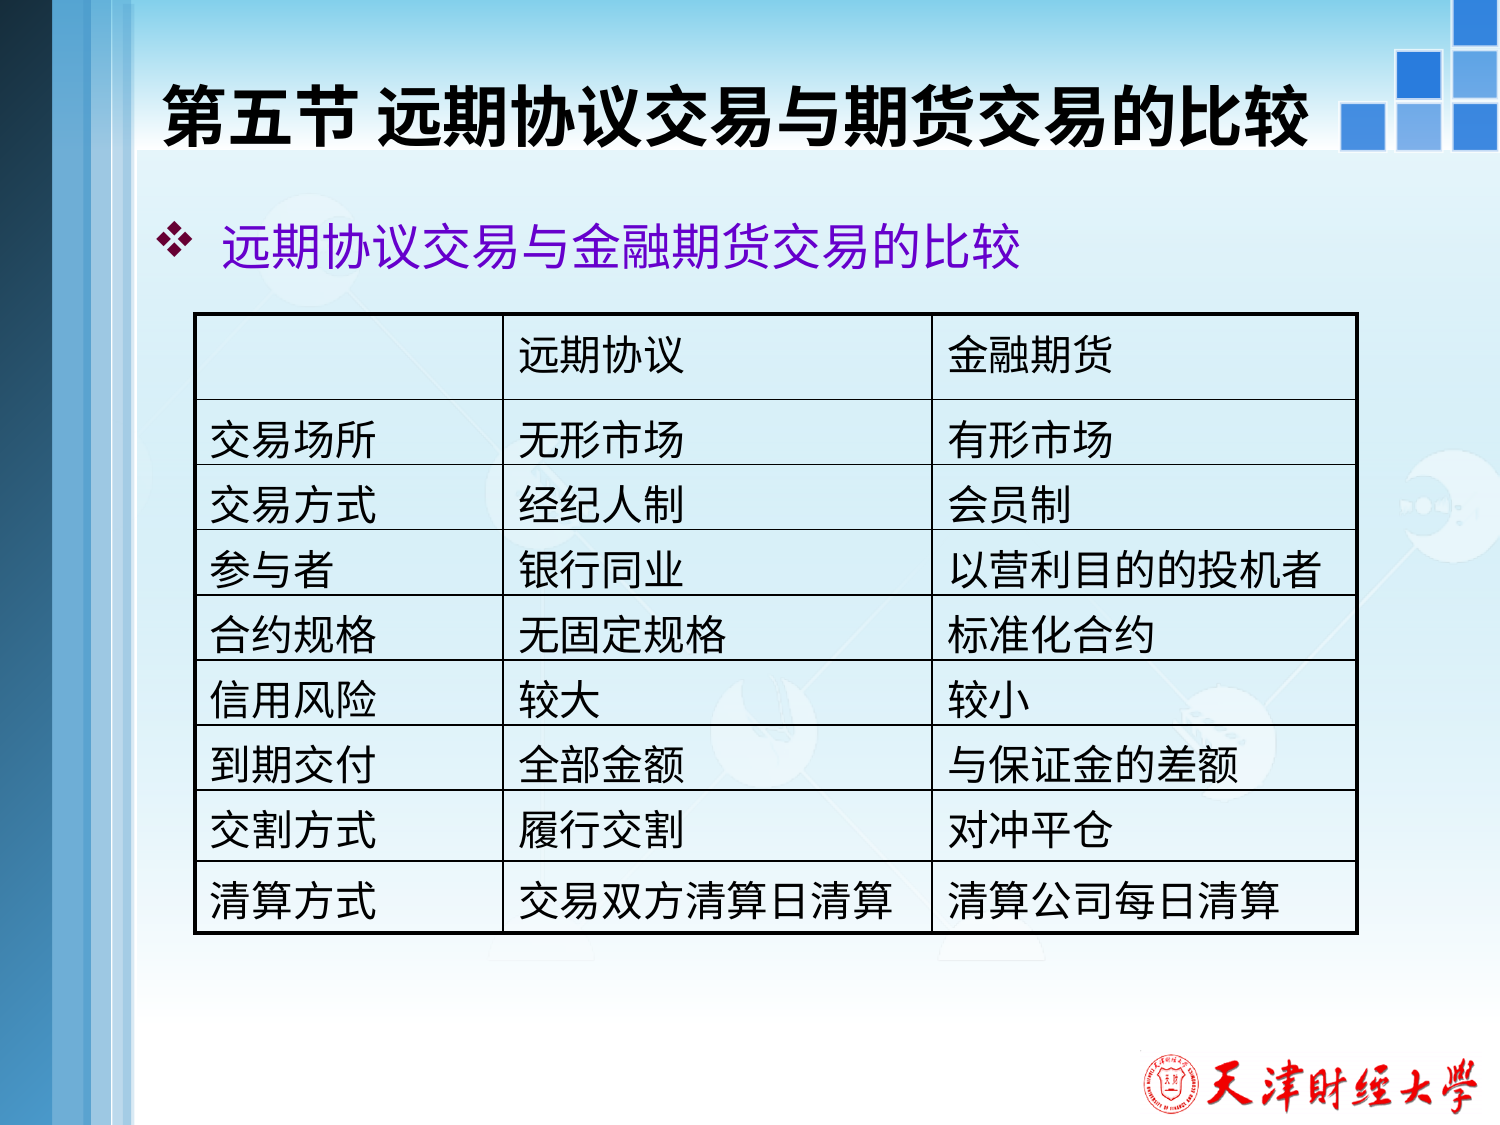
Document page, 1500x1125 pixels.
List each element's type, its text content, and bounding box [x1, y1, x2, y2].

table_cell 清算公司每日清算 [933, 862, 1355, 931]
table_header [197, 316, 502, 399]
table_cell 交易场所 [197, 400, 502, 464]
table_header 金融期货 [933, 316, 1355, 399]
table_cell 无形市场 [504, 400, 931, 464]
table_cell 对冲平仓 [933, 791, 1355, 860]
table_cell 会员制 [933, 465, 1355, 529]
table_cell 以营利目的的投机者 [933, 530, 1355, 594]
table_header 远期协议 [504, 316, 931, 399]
table_cell 到期交付 [197, 726, 502, 789]
table_cell 有形市场 [933, 400, 1355, 464]
table_cell 交割方式 [197, 791, 502, 860]
picture [132, 150, 1500, 965]
table_cell 交易方式 [197, 465, 502, 529]
table_cell 银行同业 [504, 530, 931, 594]
table_cell 全部金额 [504, 726, 931, 789]
table_cell 无固定规格 [504, 596, 931, 659]
table_cell 较大 [504, 661, 931, 724]
table_cell 信用风险 [197, 661, 502, 724]
table_cell 与保证金的差额 [933, 726, 1355, 789]
table_cell 标准化合约 [933, 596, 1355, 659]
table_cell 清算方式 [197, 862, 502, 931]
title 第五节 远期协议交易与期货交易的比较 [145, 78, 1383, 153]
table_cell 履行交割 [504, 791, 931, 860]
table_cell 合约规格 [197, 596, 502, 659]
table_cell 参与者 [197, 530, 502, 594]
table_cell 较小 [933, 661, 1355, 724]
text_box 远期协议交易与金融期货交易的比较 [137, 207, 1200, 283]
table_cell 经纪人制 [504, 465, 931, 529]
table_cell 交易双方清算日清算 [504, 862, 931, 931]
picture [1131, 1049, 1500, 1119]
